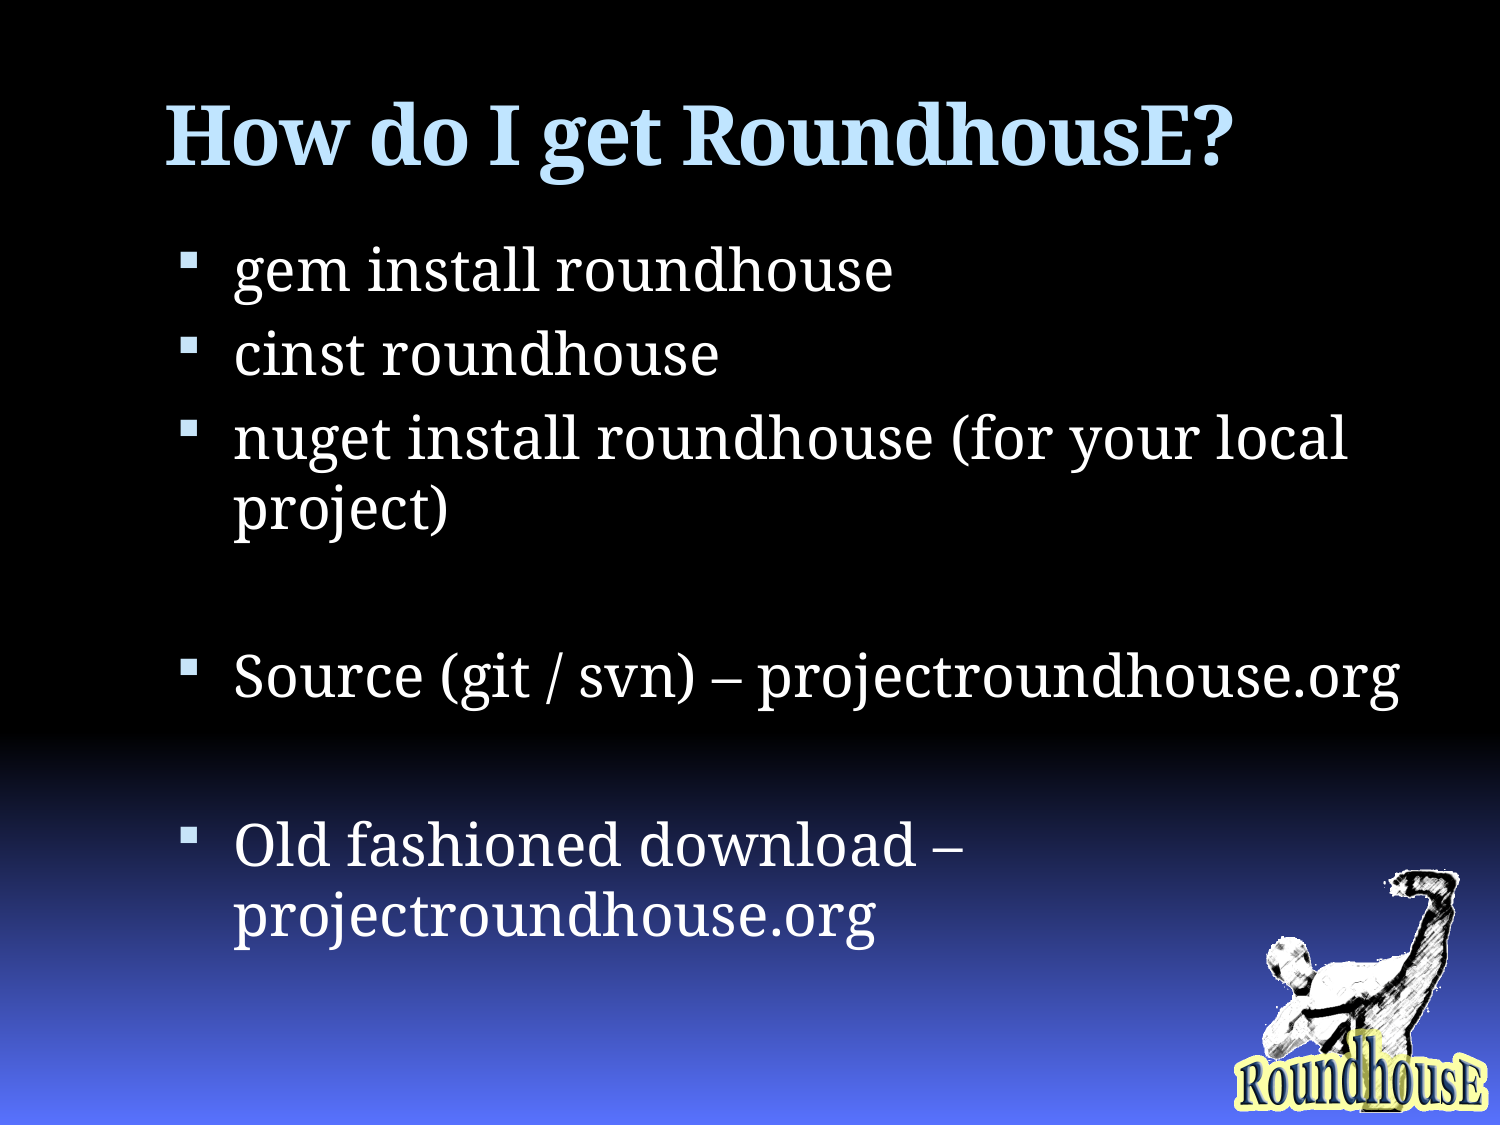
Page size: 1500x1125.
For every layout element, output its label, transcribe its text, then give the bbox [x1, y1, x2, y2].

picture [1218, 857, 1499, 1124]
list gem install roundhouse cinst roundhouse nuget install roundhouse (for your local project) Source (git / svn) – projectroundhouse.org Old fashioned download – projectroundhouse.org [150, 224, 1425, 975]
title How do I get RoundhousE? [150, 75, 1425, 224]
